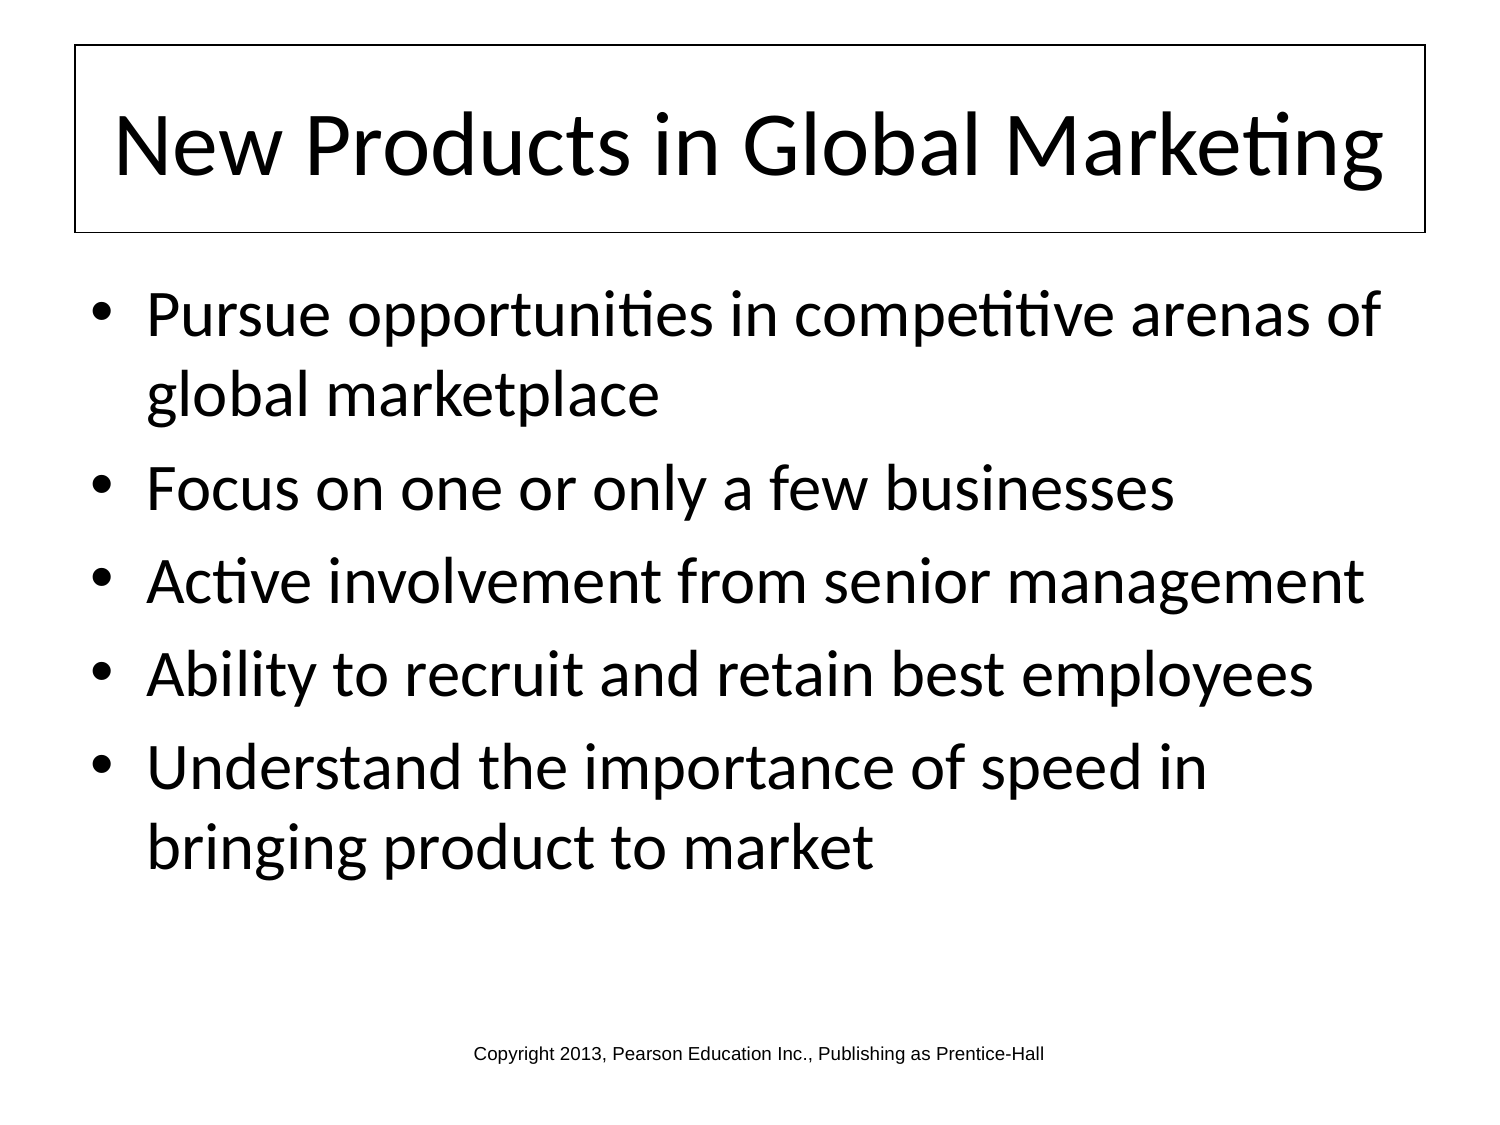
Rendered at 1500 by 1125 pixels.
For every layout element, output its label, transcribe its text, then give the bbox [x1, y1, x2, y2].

list Pursue opportunities in competitive arenas of global marketplace Focus on one or only a few businesses Active involvement from senior management Ability to recruit and retain best employees Understand the importance of speed in bringing product to market [74, 262, 1426, 1006]
title New Products in Global Marketing [74, 44, 1426, 233]
text_box Copyright 2013, Pearson Education Inc., Publishing as Prentice-Hall [459, 1033, 1059, 1094]
